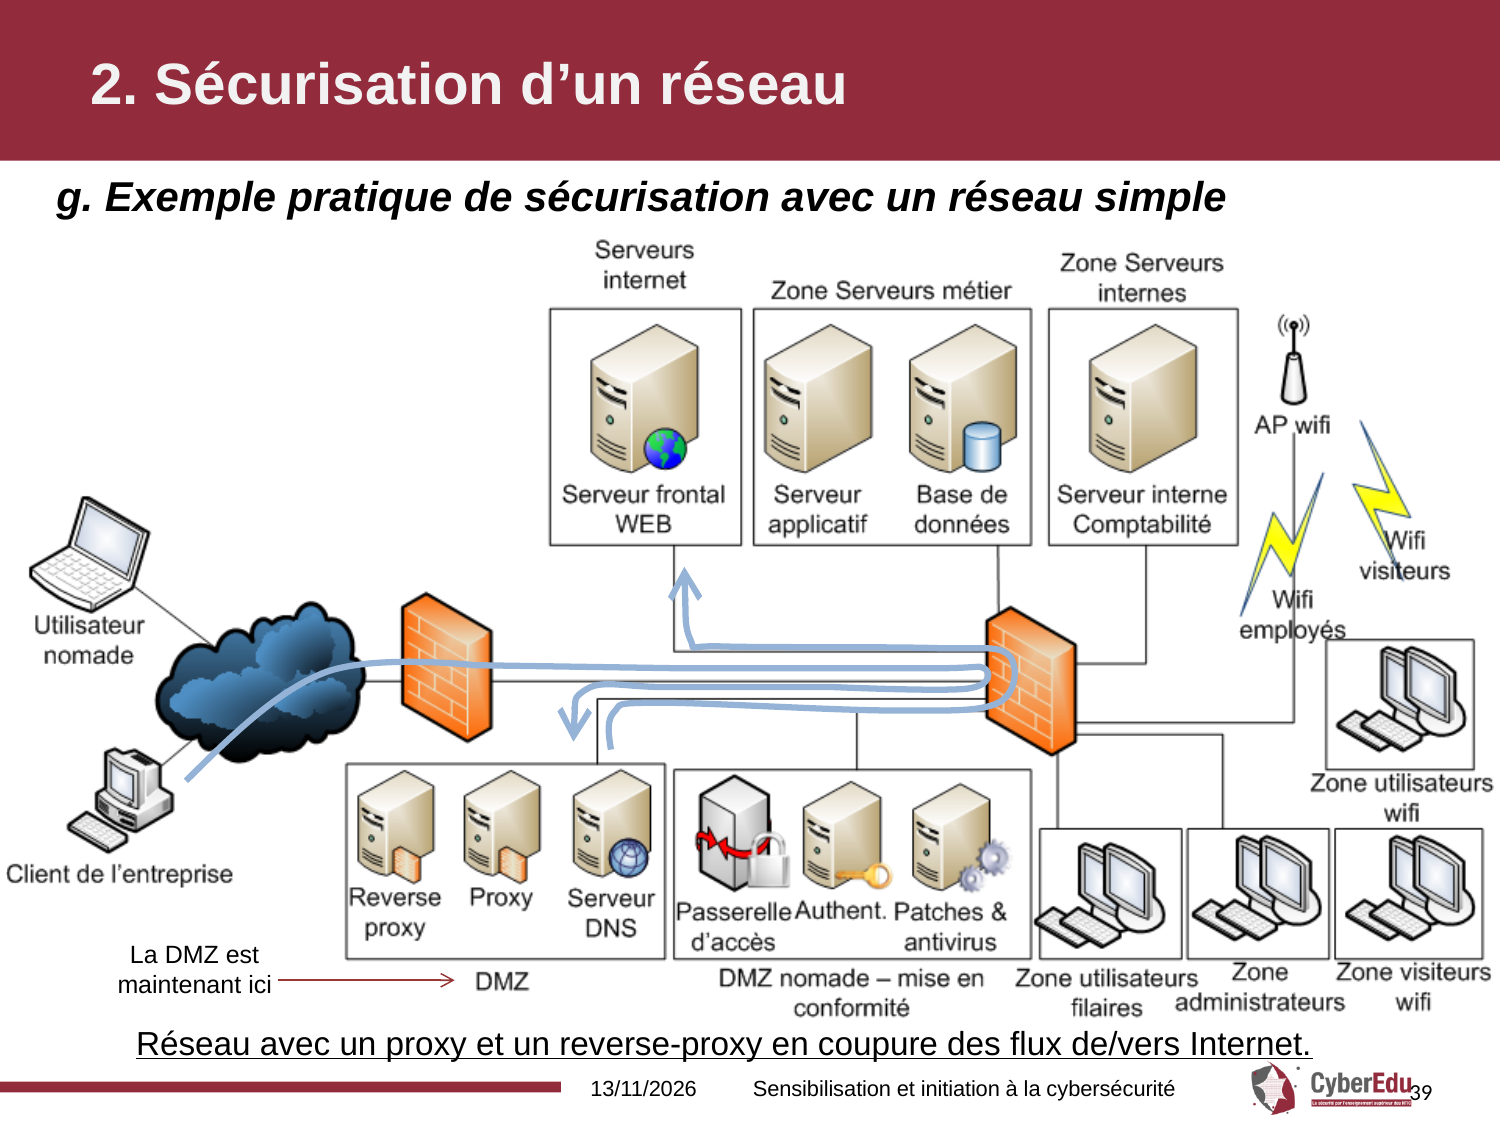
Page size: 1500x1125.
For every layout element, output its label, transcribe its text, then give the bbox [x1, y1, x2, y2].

text_box g. Exemple pratique de sécurisation avec un réseau simple [41, 162, 1471, 230]
text_box Réseau avec un proxy et un reverse-proxy en coupure des flux de/vers Internet. [100, 1033, 1349, 1070]
picture [1246, 1060, 1412, 1115]
title 2. Sécurisation d’un réseau [75, 1, 1425, 161]
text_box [5, 232, 1494, 1024]
footer Sensibilisation et initiation à la cybersécurité [738, 1070, 1236, 1118]
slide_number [561, 1070, 727, 1118]
